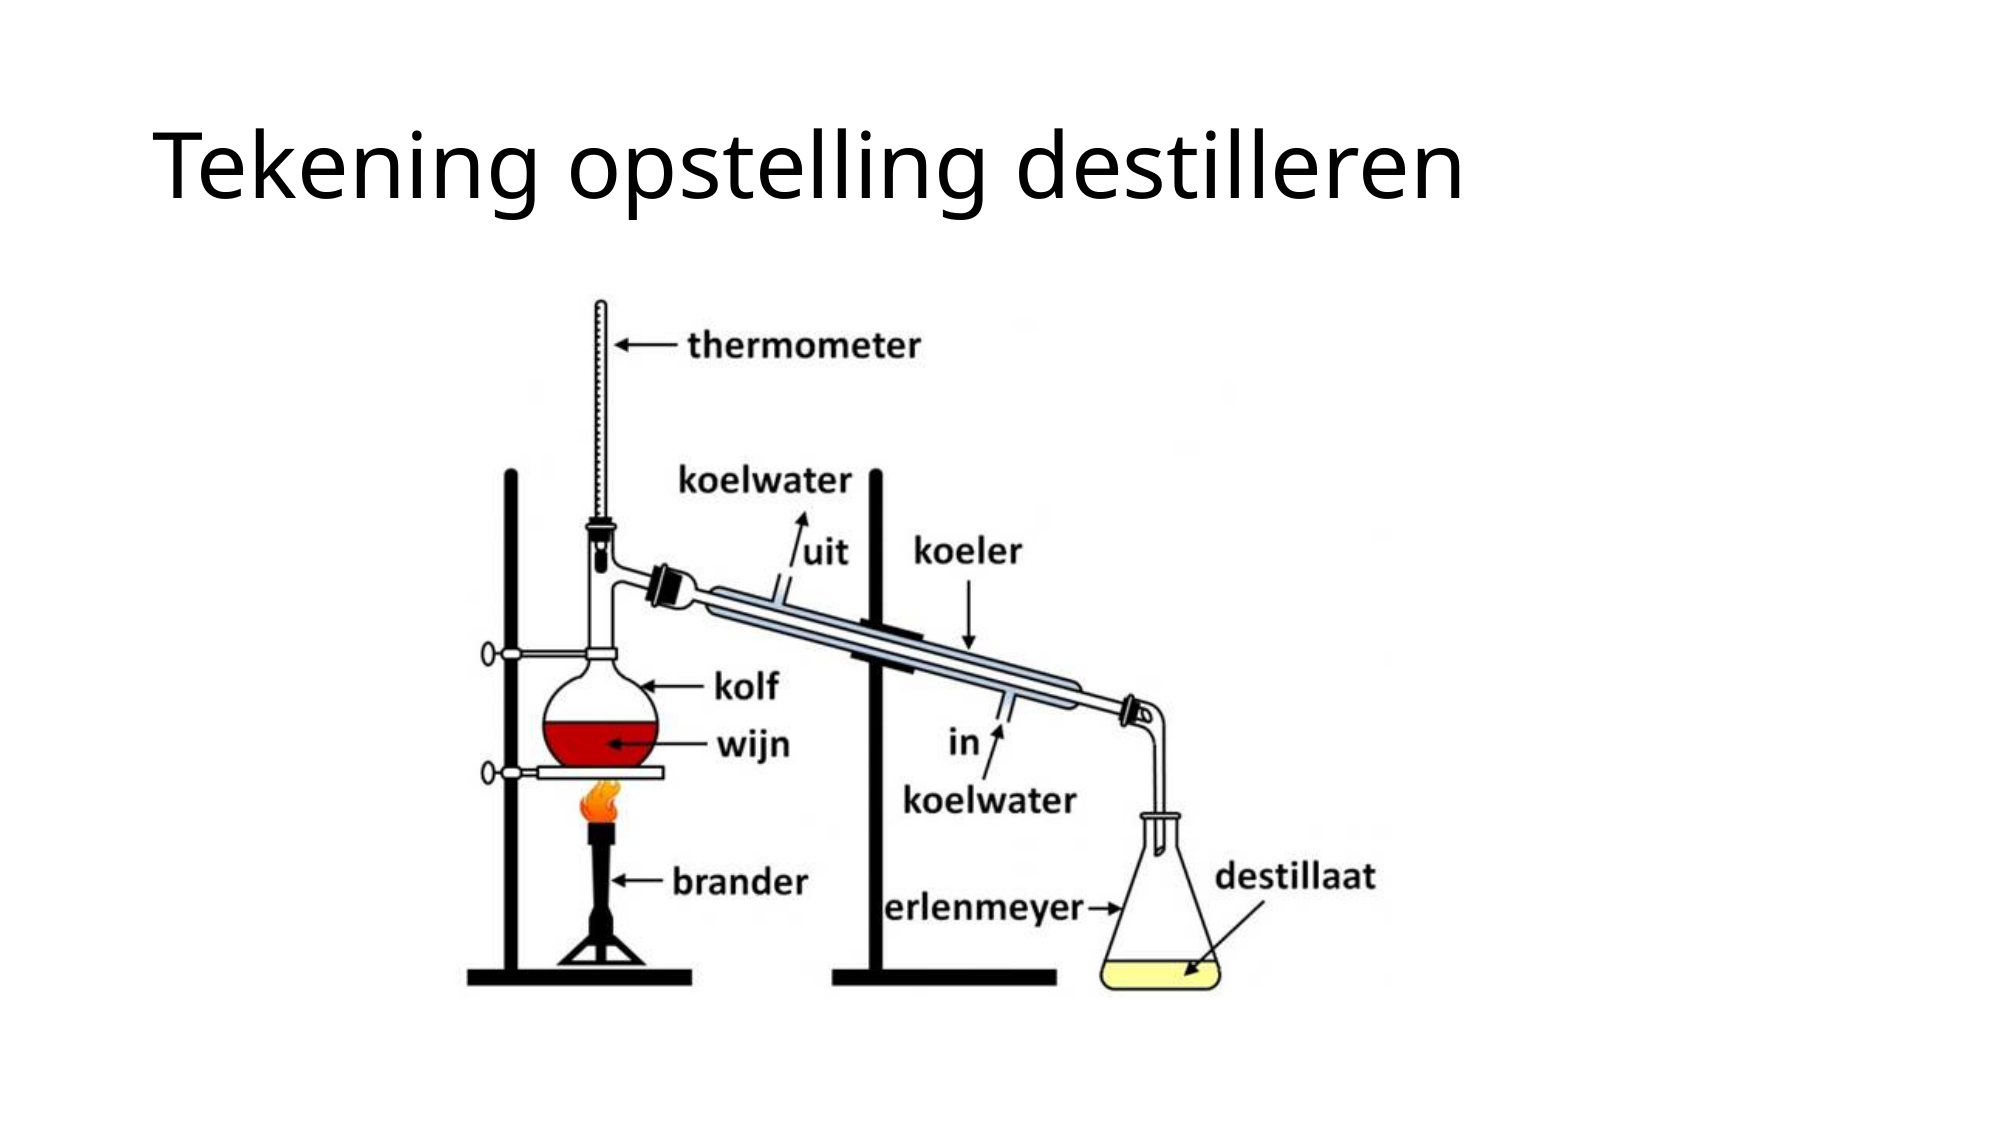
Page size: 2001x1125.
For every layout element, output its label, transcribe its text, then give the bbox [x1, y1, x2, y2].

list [445, 277, 1401, 1027]
title Tekening opstelling destilleren [137, 59, 1863, 278]
